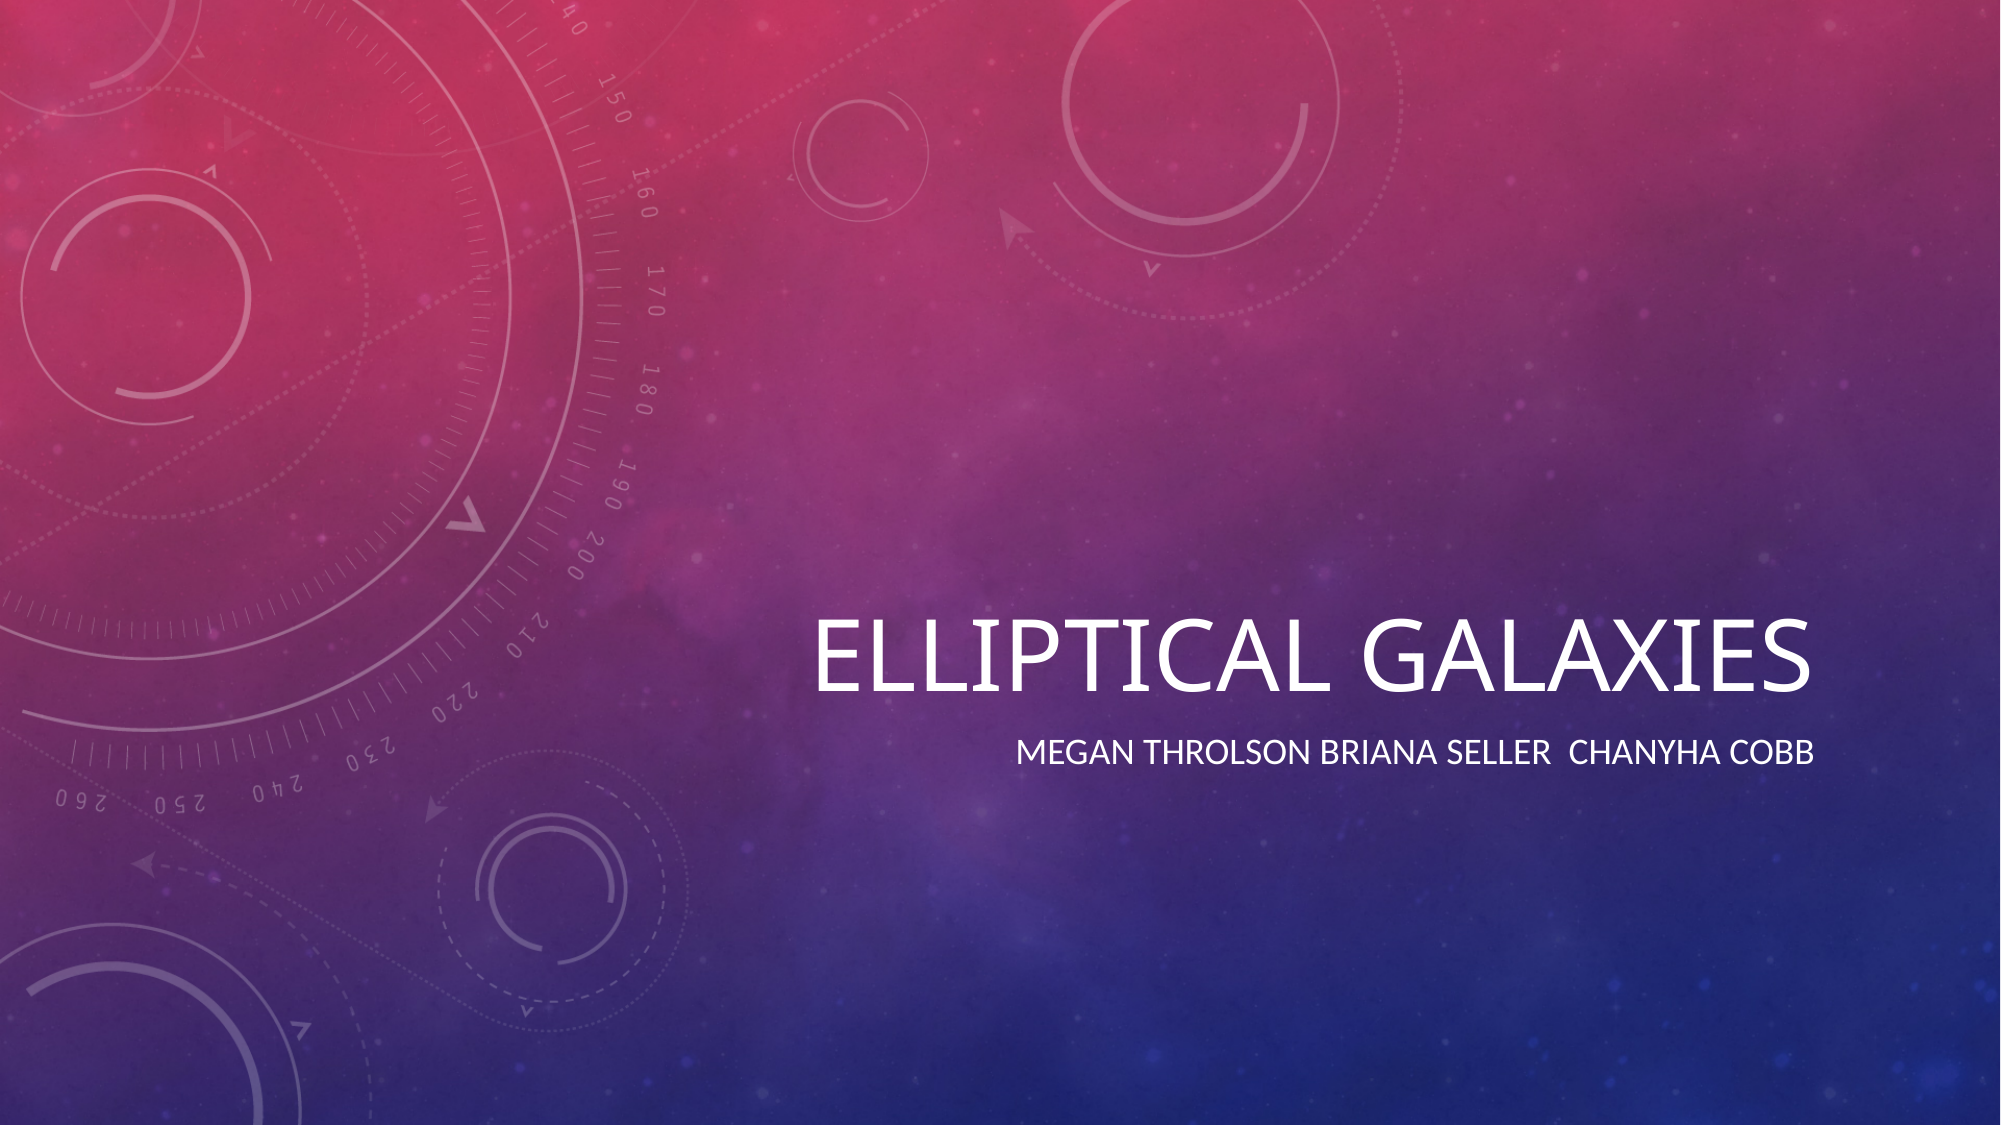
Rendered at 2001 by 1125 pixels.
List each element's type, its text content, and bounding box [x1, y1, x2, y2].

subtitle Megan Throlson Briana seller Chanyha Cobb [650, 719, 1831, 950]
title Elliptical Galaxies [650, 322, 1831, 719]
picture [0, 0, 2001, 1125]
